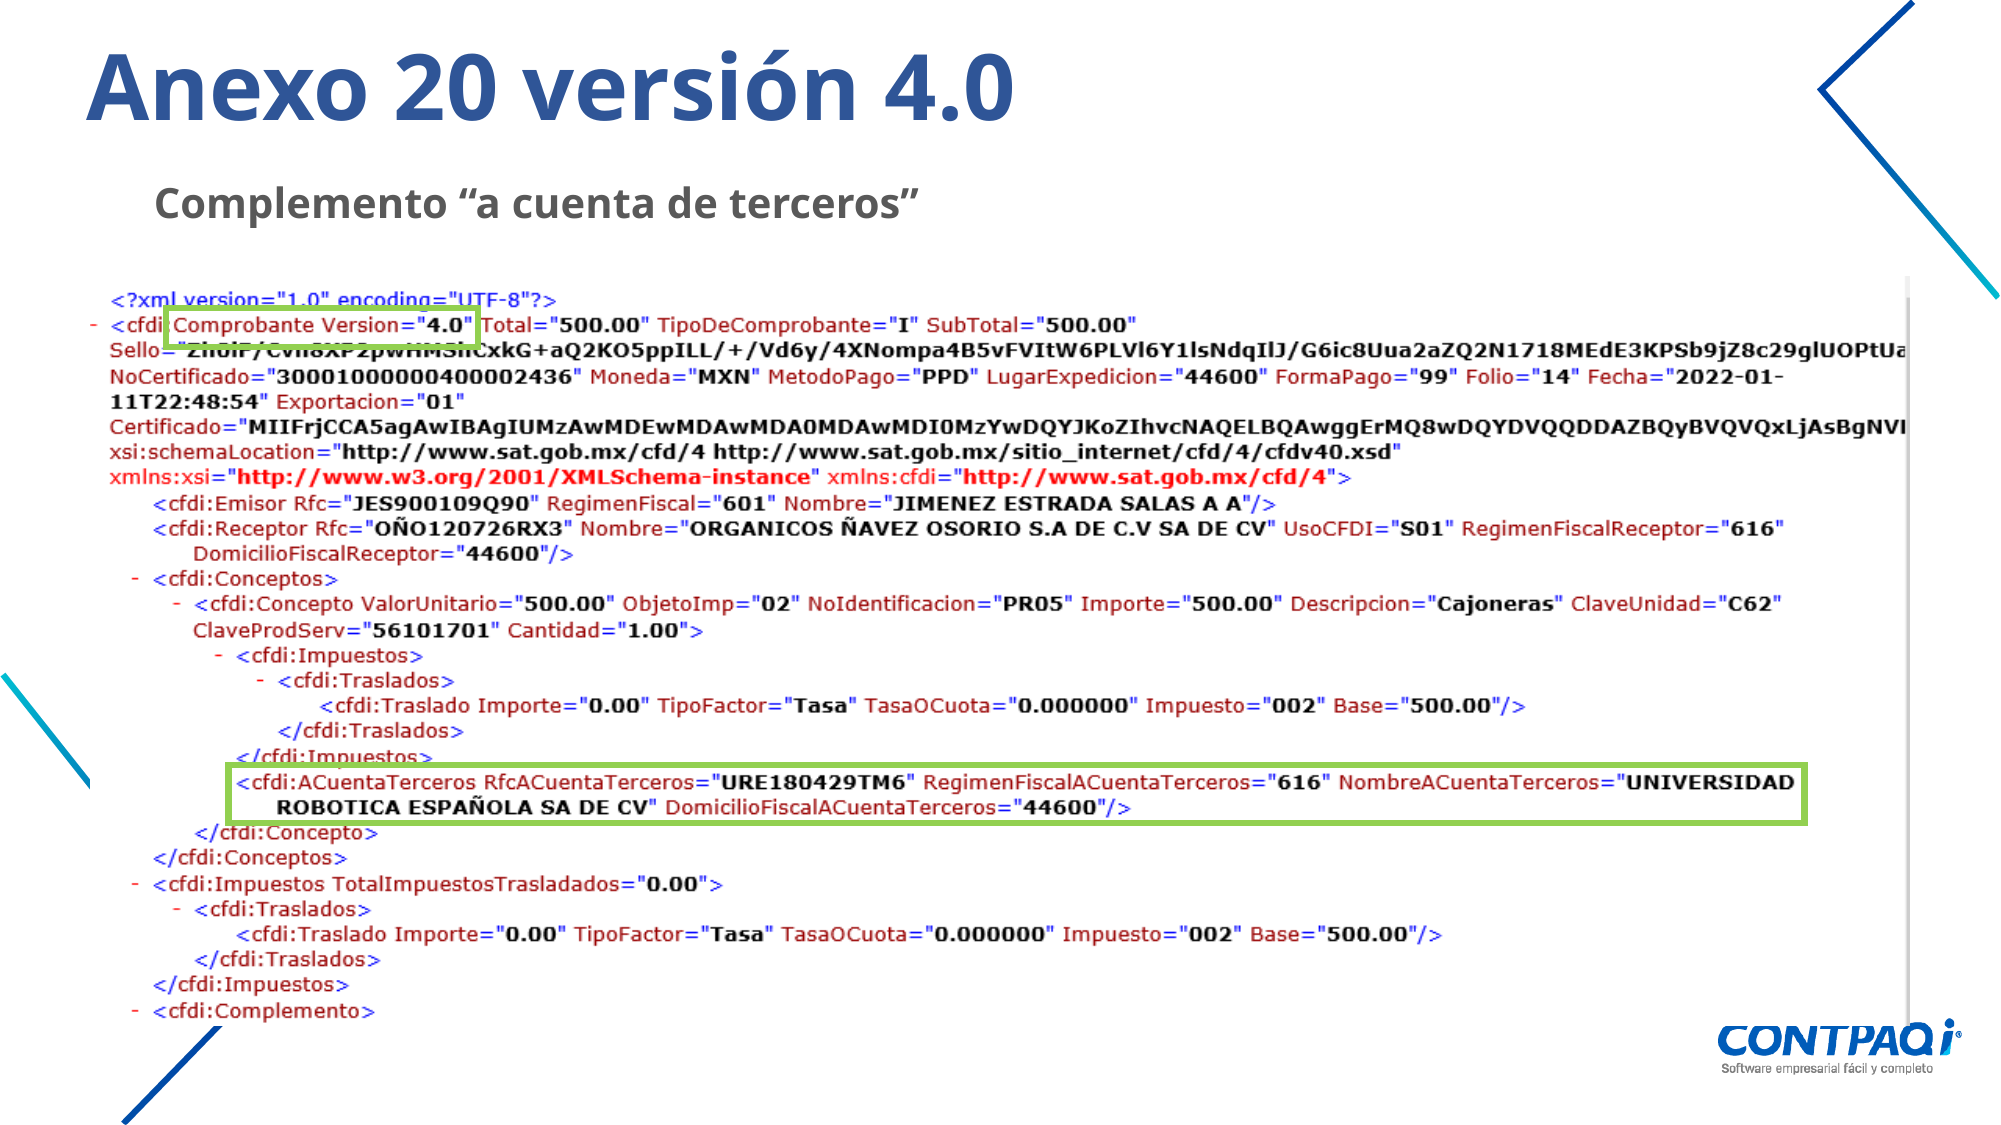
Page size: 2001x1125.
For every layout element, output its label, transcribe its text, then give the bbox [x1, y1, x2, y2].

picture [0, 0, 2000, 1125]
title Anexo 20 versión 4.0 [71, 19, 1372, 162]
text_box Complemento “a cuenta de terceros” [139, 169, 1861, 235]
